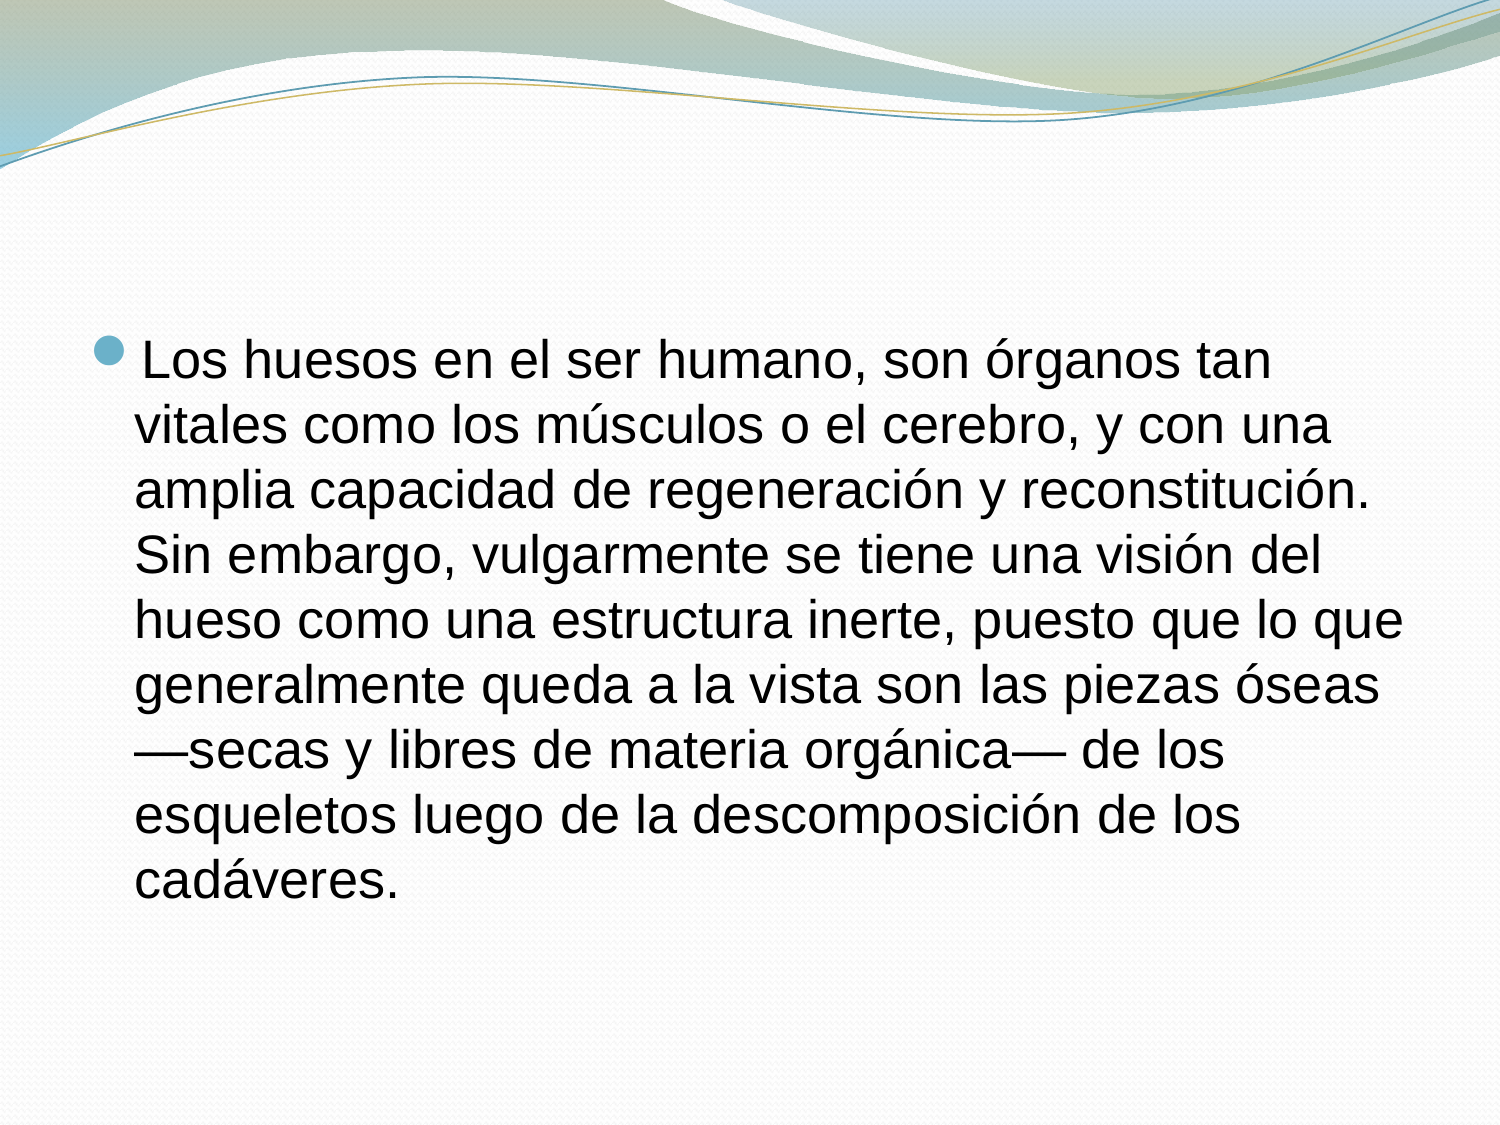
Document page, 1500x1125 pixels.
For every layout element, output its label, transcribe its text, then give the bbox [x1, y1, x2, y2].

list Los huesos en el ser humano, son órganos tan vitales como los músculos o el cerebro, y con una amplia capacidad de regeneración y reconstitución. Sin embargo, vulgarmente se tiene una visión del hueso como una estructura inerte, puesto que lo que generalmente queda a la vista son las piezas óseas —secas y libres de materia orgánica— de los esqueletos luego de la descomposición de los cadáveres. [75, 317, 1425, 1038]
